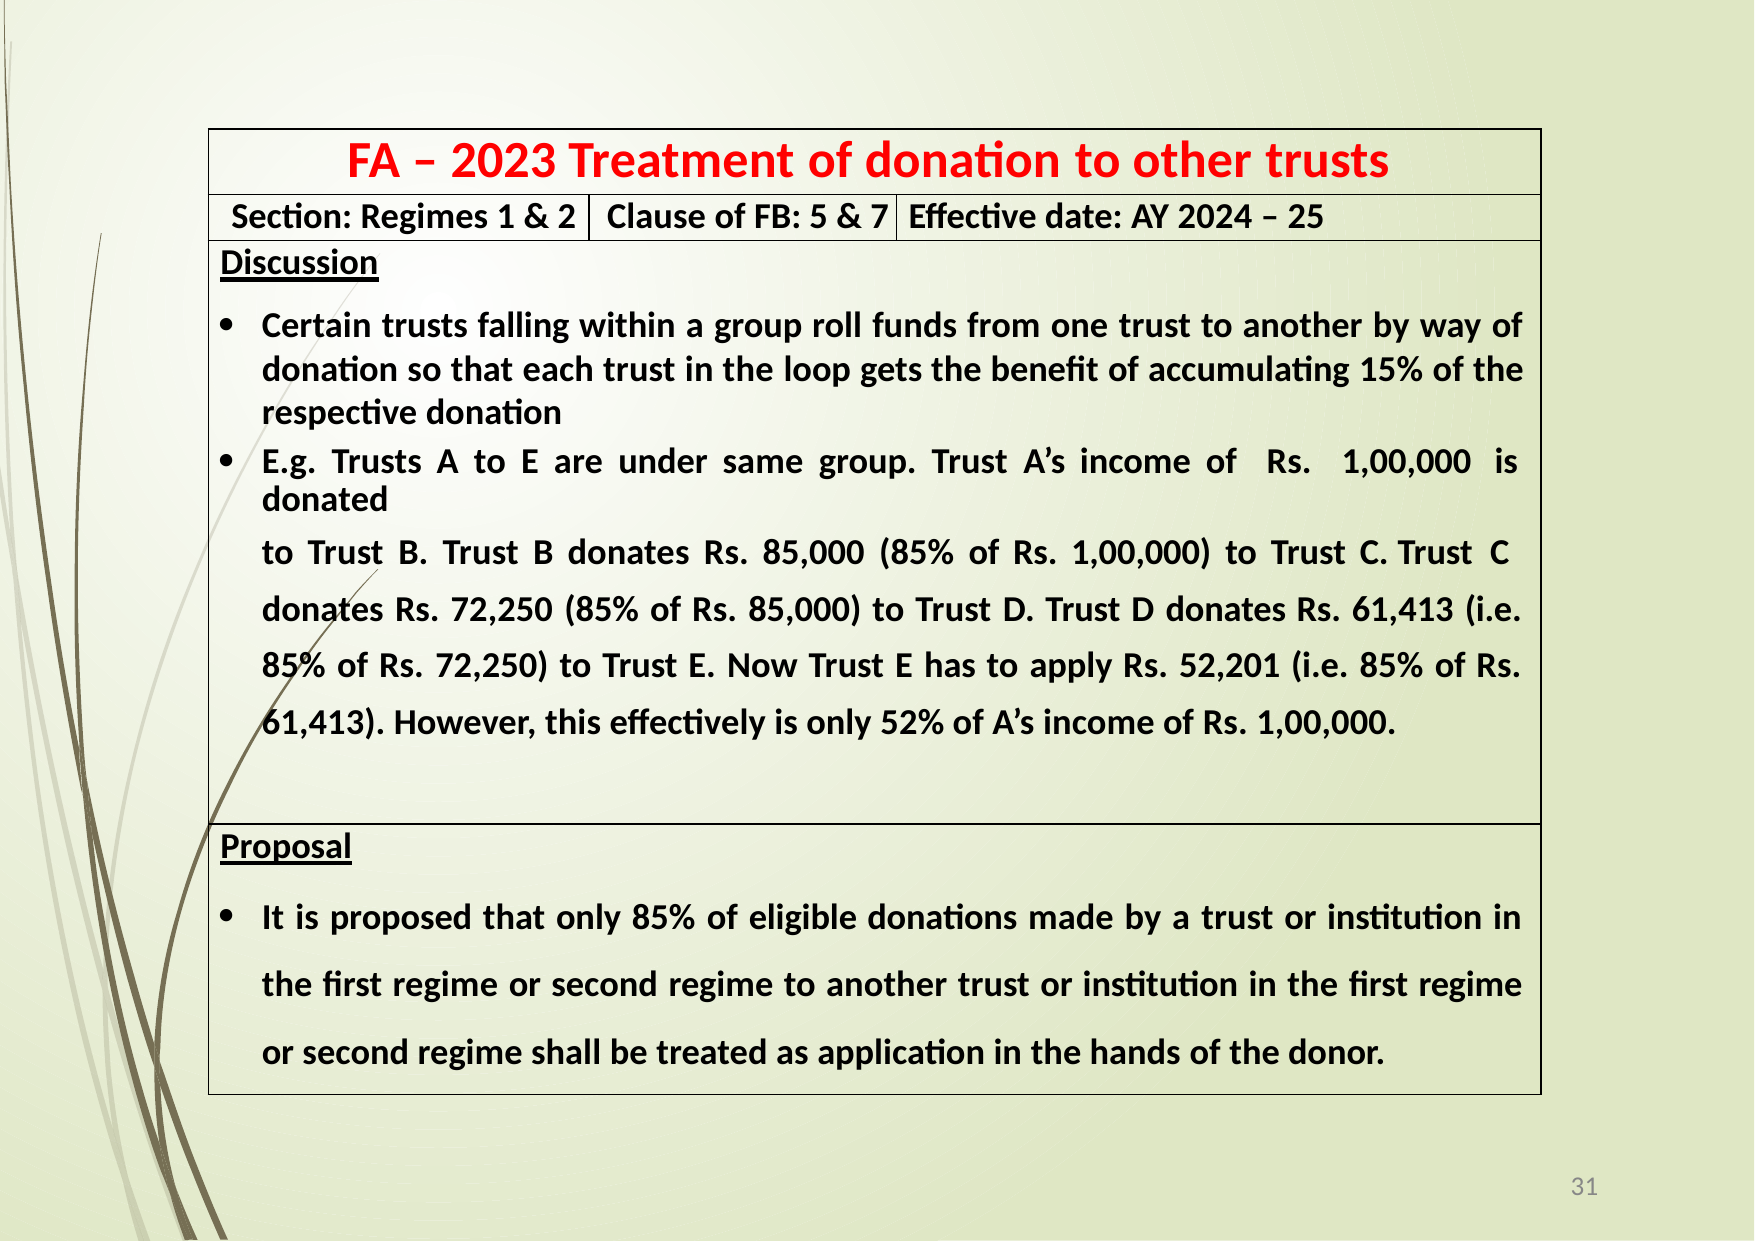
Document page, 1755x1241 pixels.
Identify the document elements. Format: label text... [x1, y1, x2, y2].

table_cell Effective date: AY 2024 – 25 [897, 195, 1540, 240]
table_cell Section: Regimes 1 & 2 [209, 195, 588, 240]
table_cell Clause of FB: 5 & 7 [590, 195, 896, 240]
table_cell Proposal It is proposed that only 85% of eligible donations made by a trust or institution in the first regime or second regime to another trust or institution in the first regime or second regime shall be treated as application in the hands of the donor. [209, 825, 1540, 1094]
table_cell Discussion Certain trusts falling within a group roll funds from one trust to another by way of donation so that each trust in the loop gets the benefit of accumulating 15% of the respective donation E.g. Trusts A to E are under same group. Trust A’s income of Rs. 1,00,000 is donated to Trust B. Trust B donates Rs. 85,000 (85% of Rs. 1,00,000) to Trust C. Trust C donates Rs. 72,250 (85% of Rs. 85,000) to Trust D. Trust D donates Rs. 61,413 (i.e. 85% of Rs. 72,250) to Trust E. Now Trust E has to apply Rs. 52,201 (i.e. 85% of Rs. 61,413). However, this effectively is only 52% of A’s income of Rs. 1,00,000. [209, 241, 1540, 823]
table_header FA – 2023 Treatment of donation to other trusts [209, 130, 1540, 194]
text_box 31 [1568, 1172, 1605, 1201]
